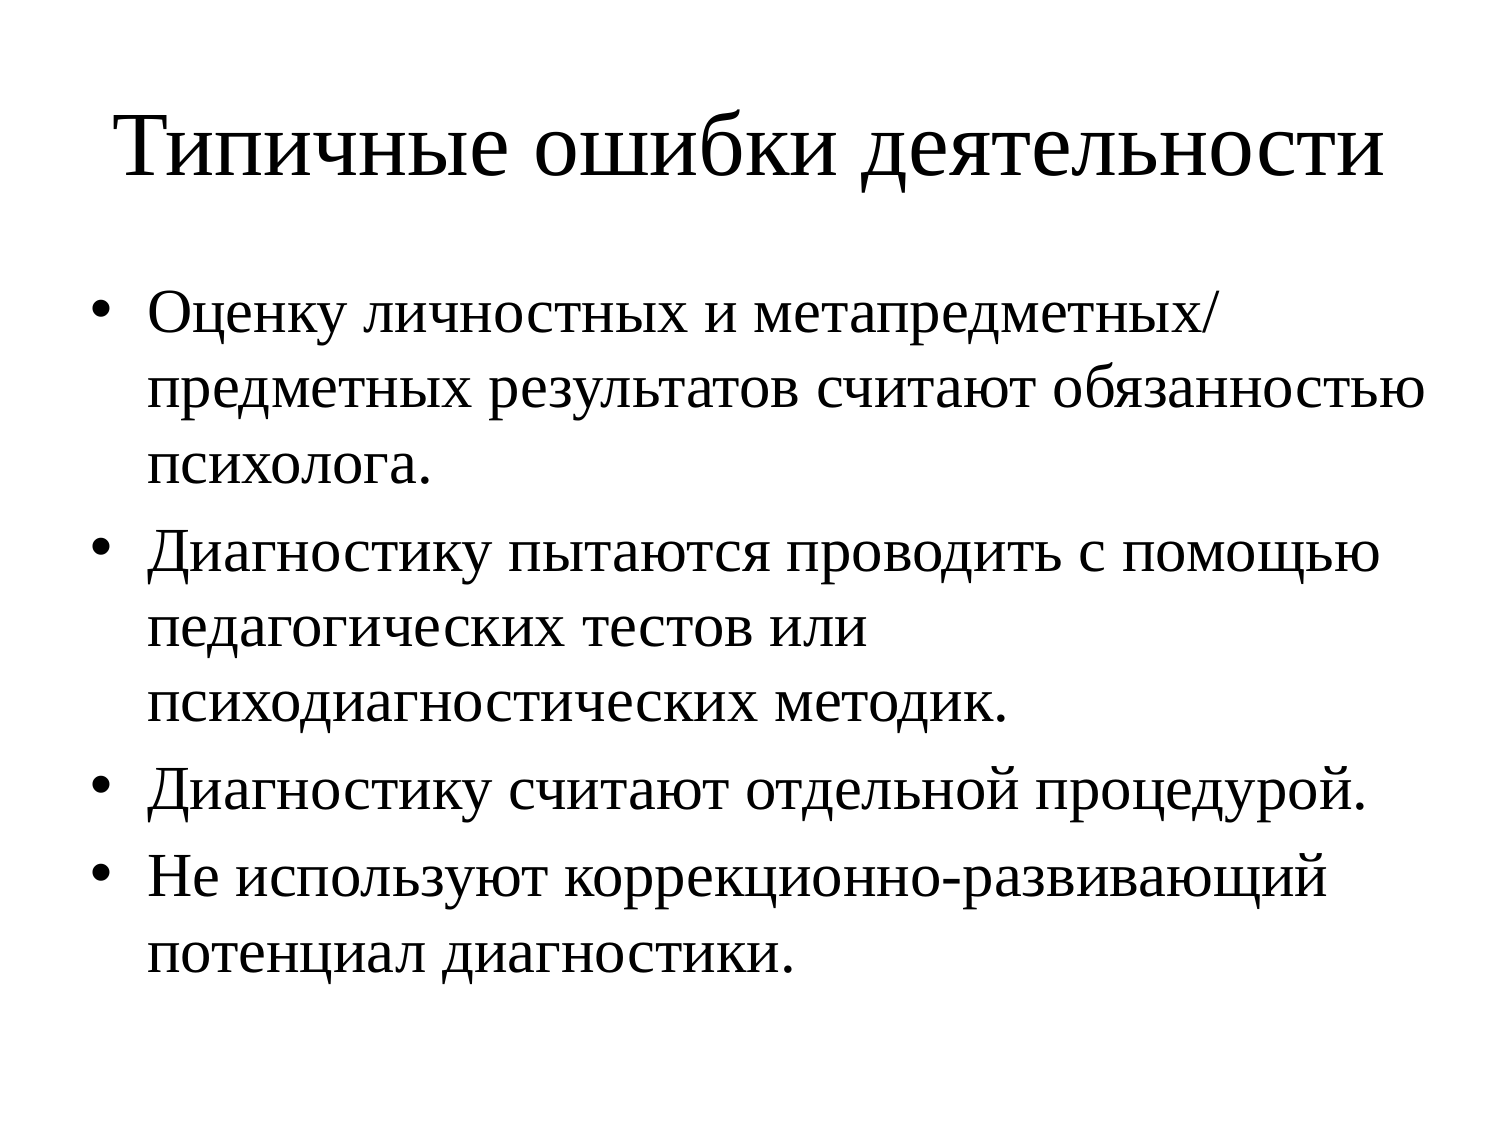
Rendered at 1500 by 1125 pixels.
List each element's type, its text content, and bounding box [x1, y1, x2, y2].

title Типичные ошибки деятельности [75, 45, 1425, 233]
list Оценку личностных и метапредметных/ предметных результатов считают обязанностью психолога. Диагностику пытаются проводить с помощью педагогических тестов или психодиагностических методик. Диагностику считают отдельной процедурой. Не используют коррекционно-развивающий потенциал диагностики. [75, 262, 1447, 1005]
